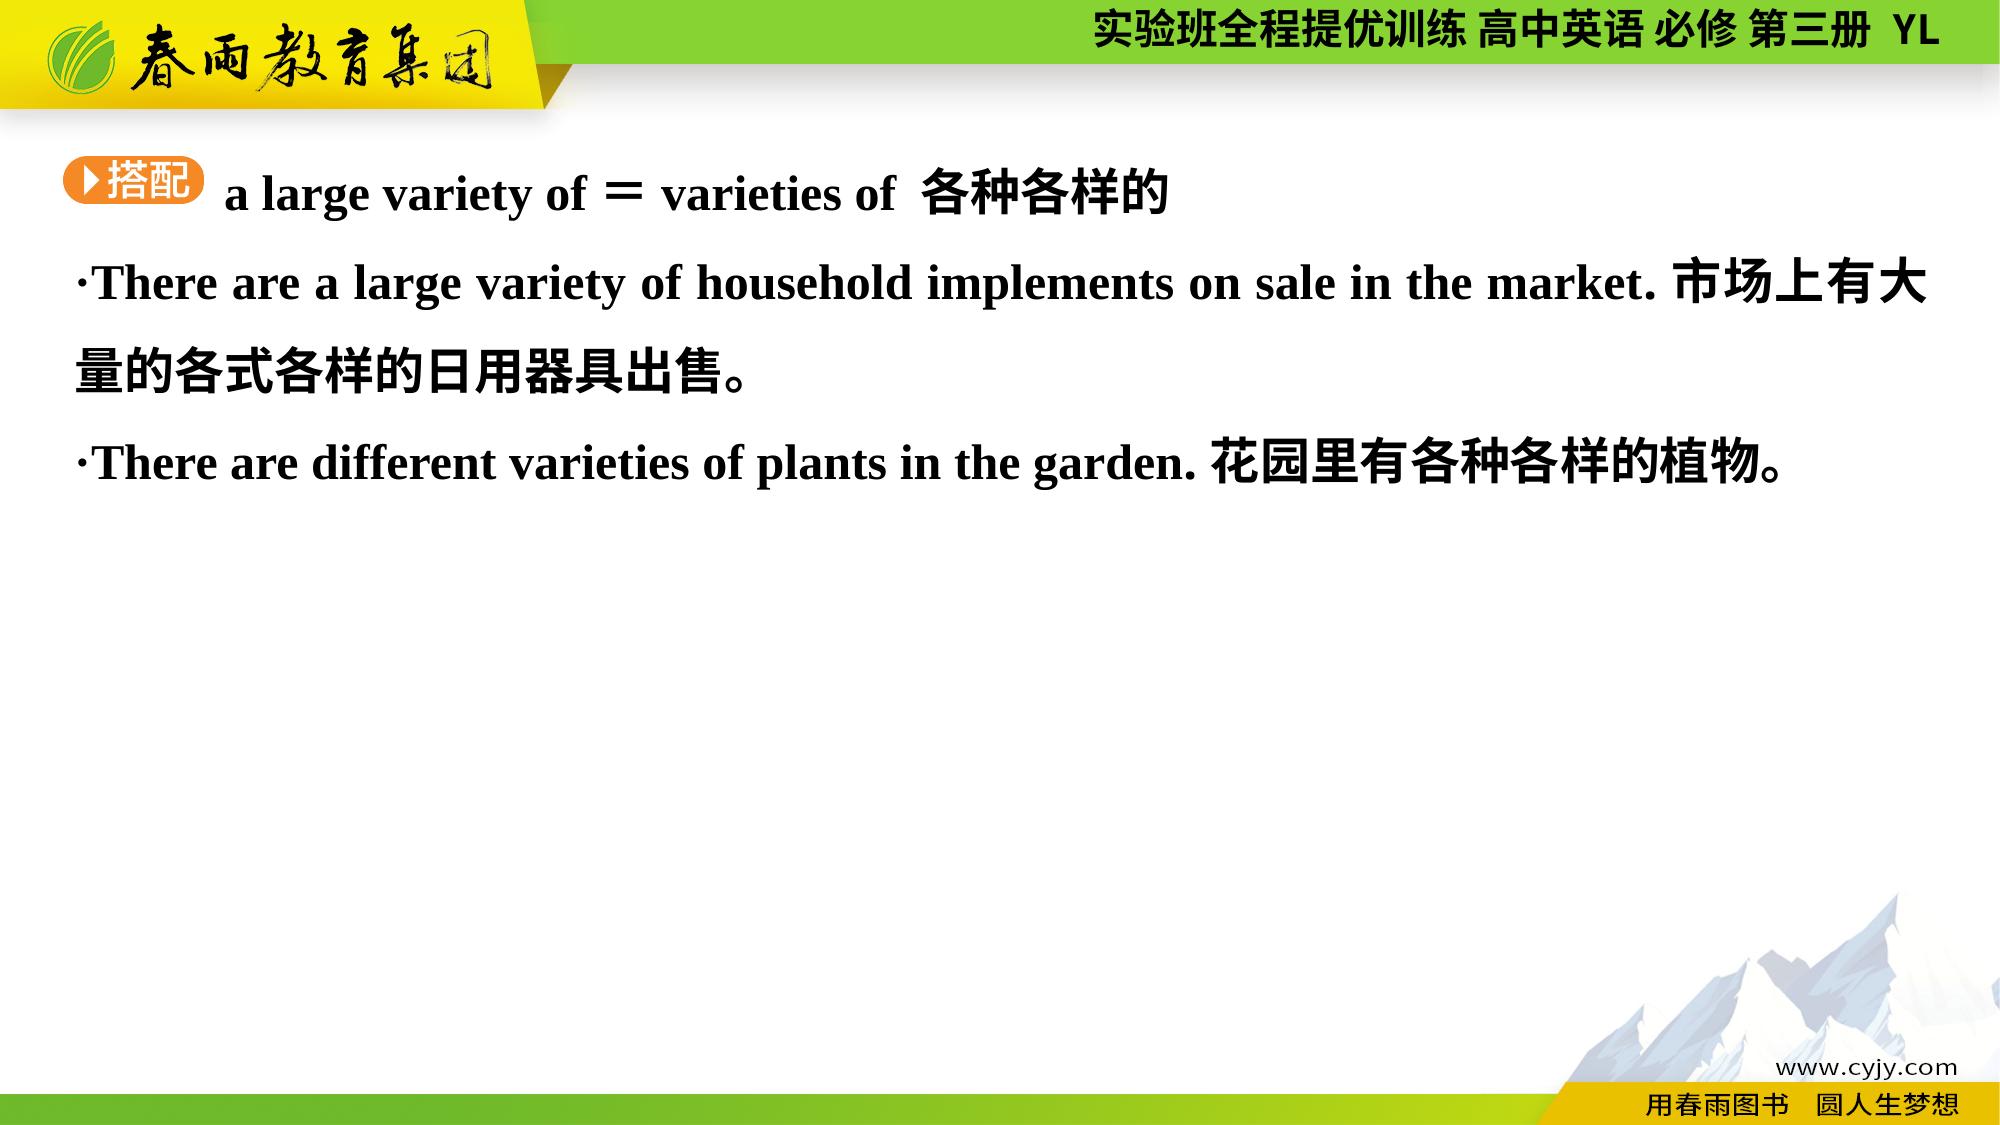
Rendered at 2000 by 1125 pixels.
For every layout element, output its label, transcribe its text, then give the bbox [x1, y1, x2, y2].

list a large variety of＝varieties of 各种各样的 ·There are a large variety of household implements on sale in the market.市场上有大量的各式各样的日用器具出售。 ·There are different varieties of plants in the garden.花园里有各种各样的植物。 [59, 122, 1944, 490]
picture [0, 0, 2000, 1125]
